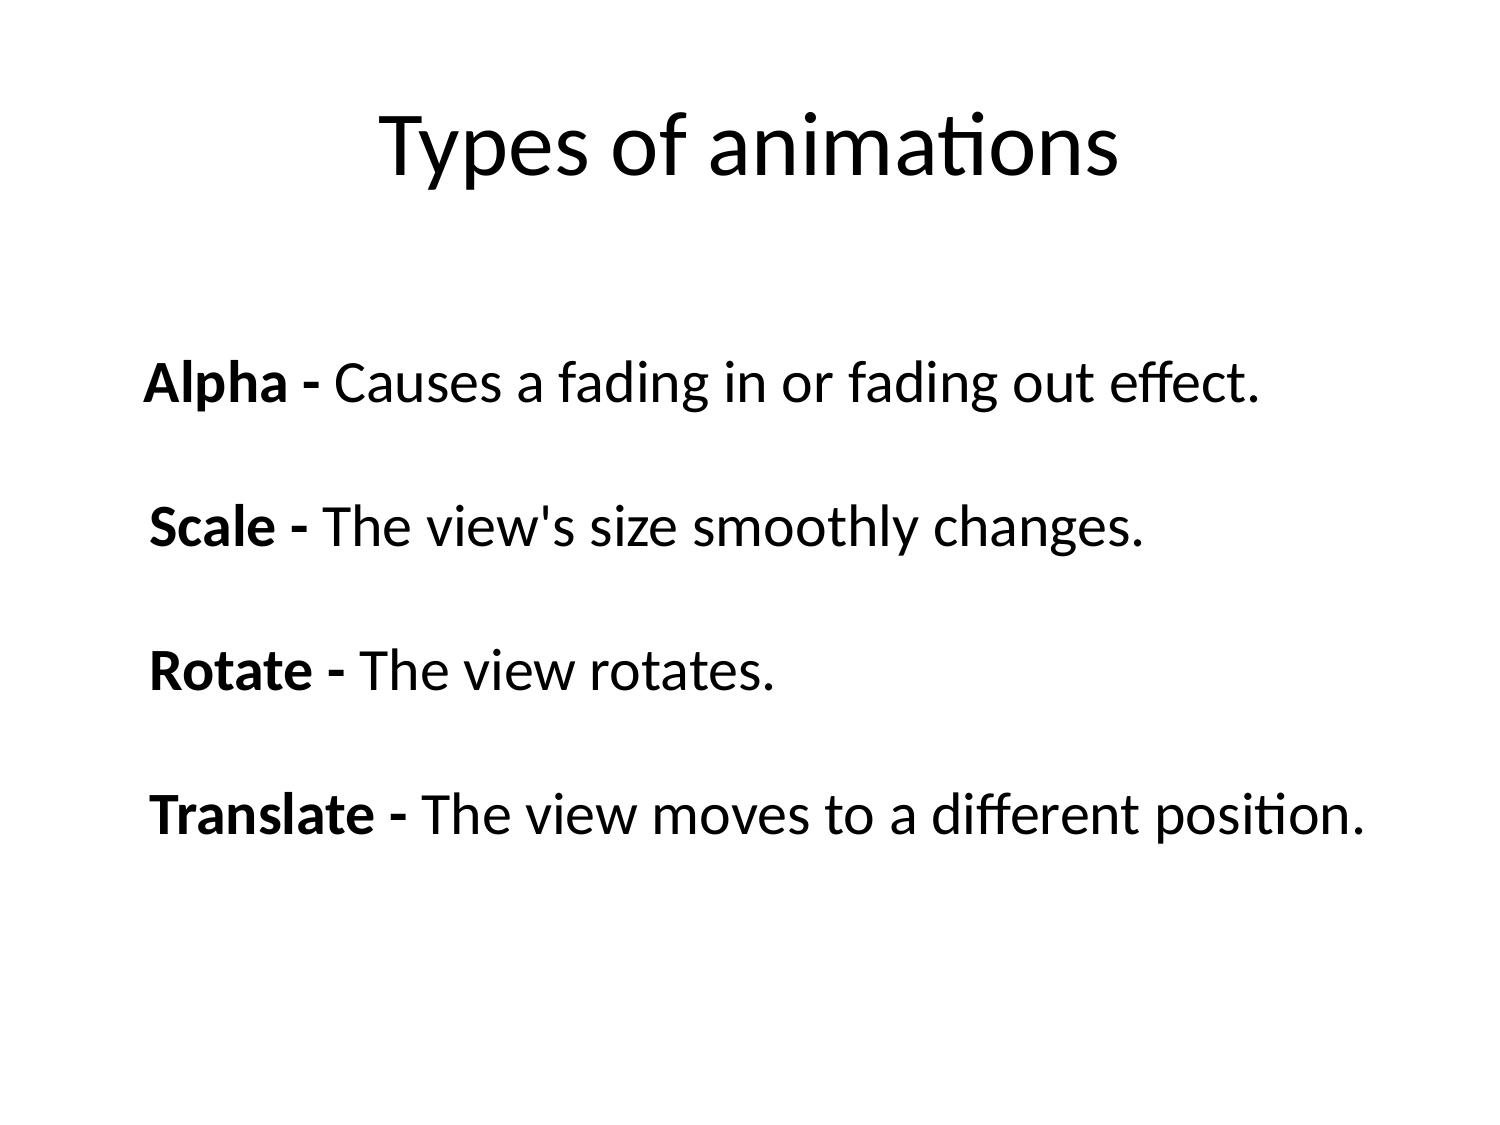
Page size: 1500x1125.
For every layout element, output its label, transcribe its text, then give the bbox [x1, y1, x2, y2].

list Alpha - Causes a fading in or fading out effect. Scale - The view's size smoothly changes. Rotate - The view rotates. Translate - The view moves to a different position. [75, 262, 1425, 1005]
title Types of animations [75, 45, 1425, 233]
